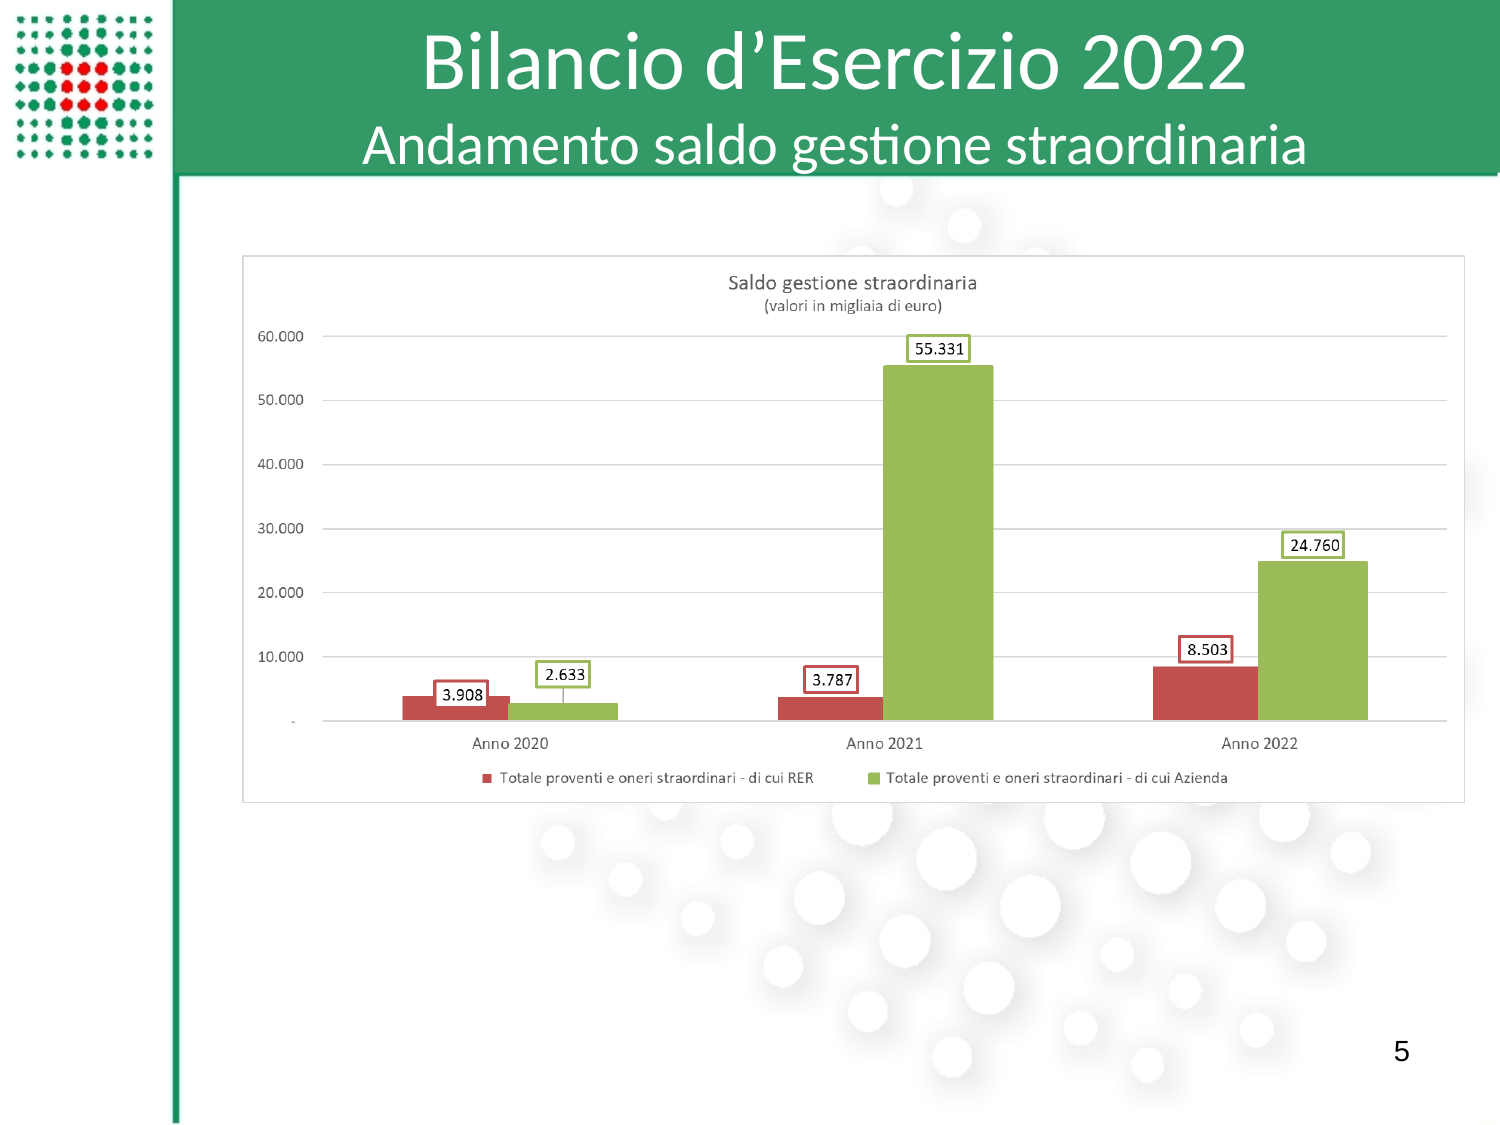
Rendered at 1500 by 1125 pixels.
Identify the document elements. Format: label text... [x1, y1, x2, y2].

slide_number 5 [1074, 1024, 1426, 1103]
picture [0, 0, 1500, 1125]
text_box Bilancio d’Esercizio 2022 Andamento saldo gestione straordinaria [171, 19, 1500, 163]
